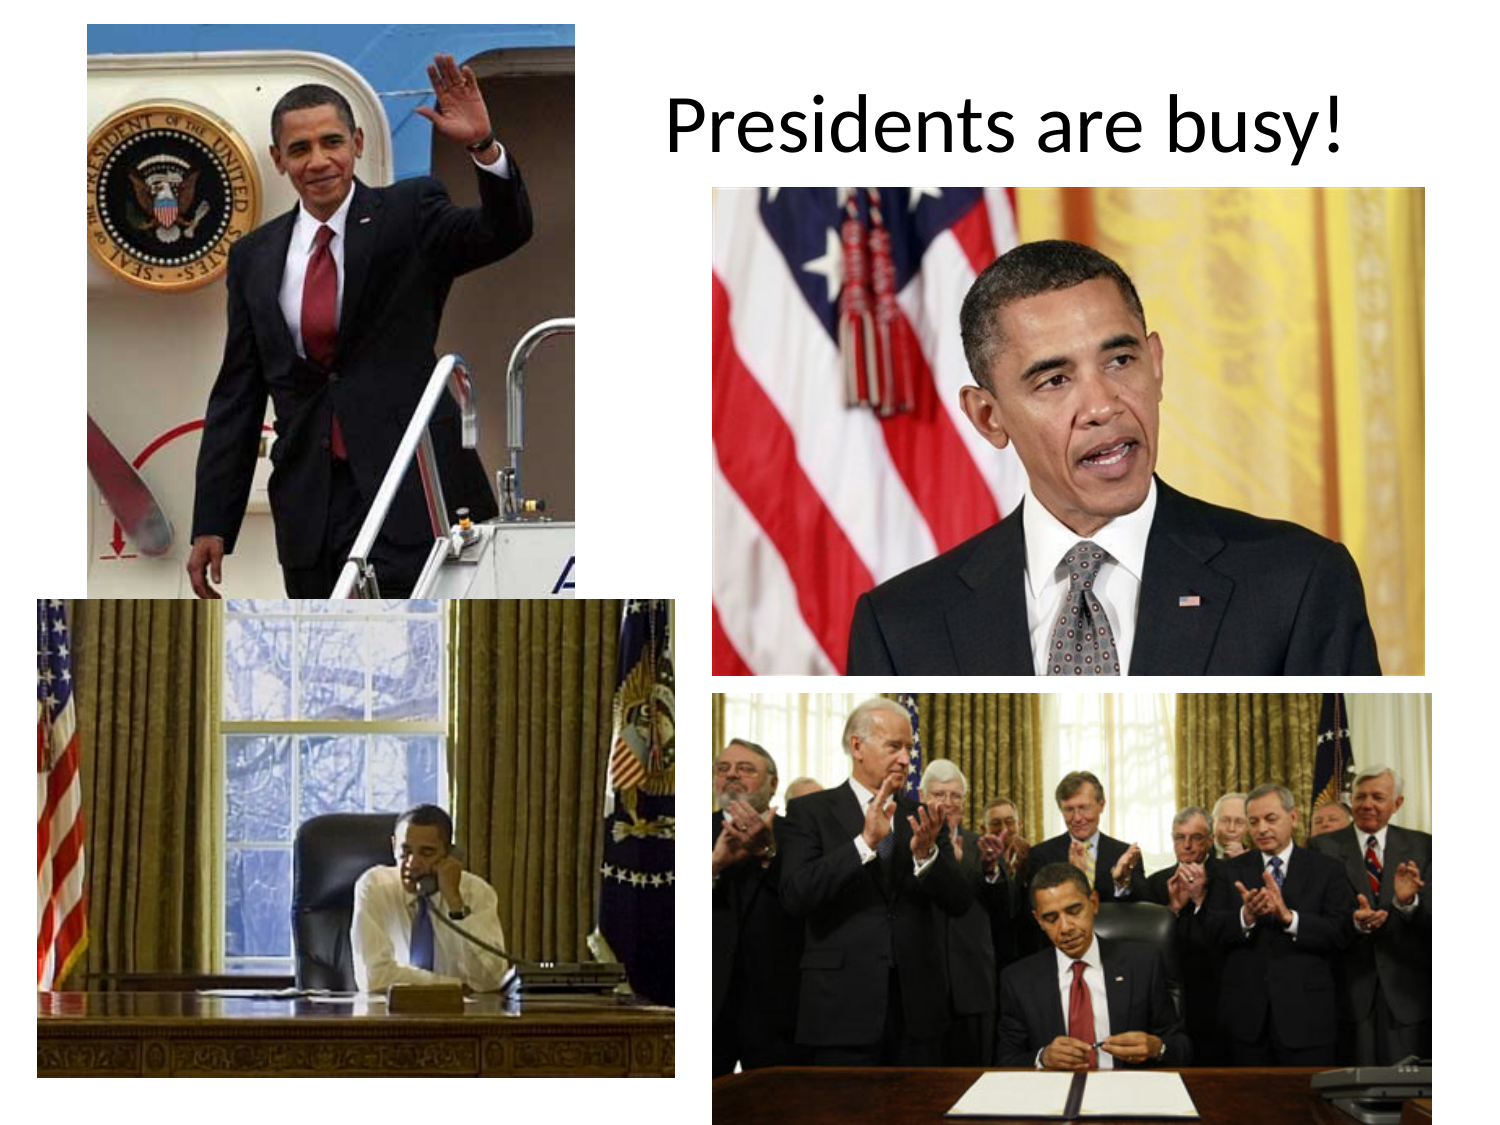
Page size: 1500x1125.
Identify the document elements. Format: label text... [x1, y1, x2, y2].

title Presidents are busy! [587, 24, 1425, 213]
picture [712, 693, 1432, 1125]
picture [37, 24, 676, 1079]
picture [712, 187, 1426, 677]
